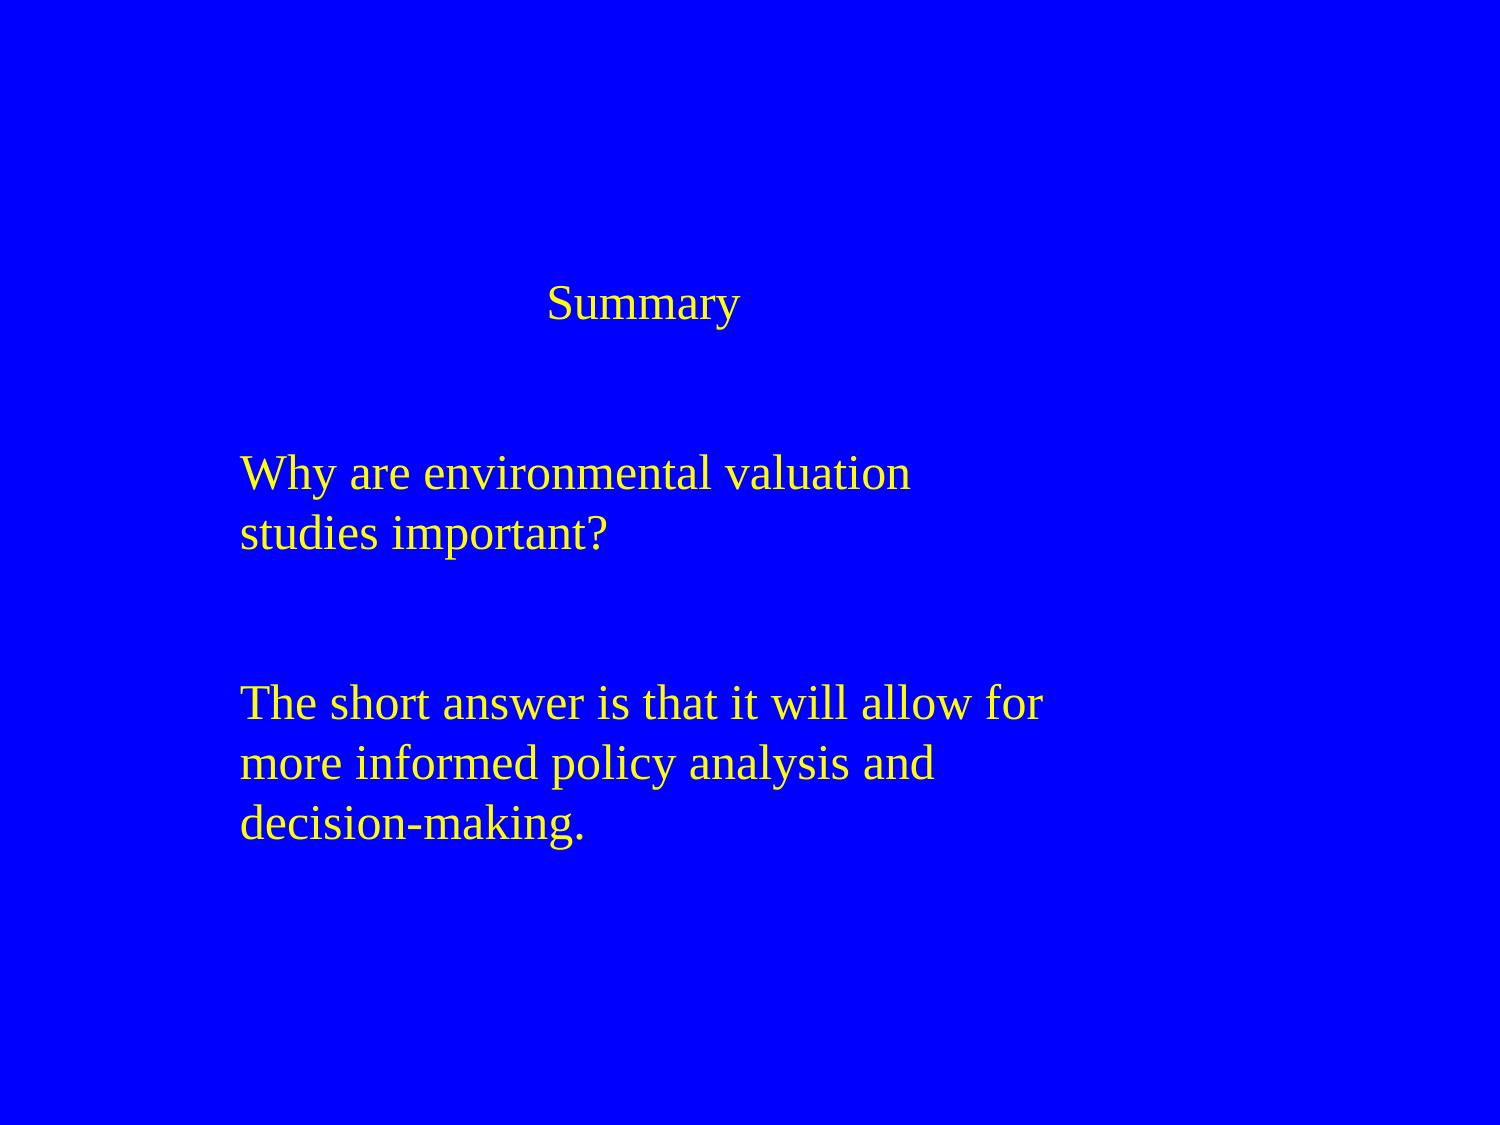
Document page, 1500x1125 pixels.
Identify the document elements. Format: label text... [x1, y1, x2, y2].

text_box Summary Why are environmental valuation studies important? The short answer is that it will allow for more informed policy analysis and decision-making. [224, 262, 1063, 858]
